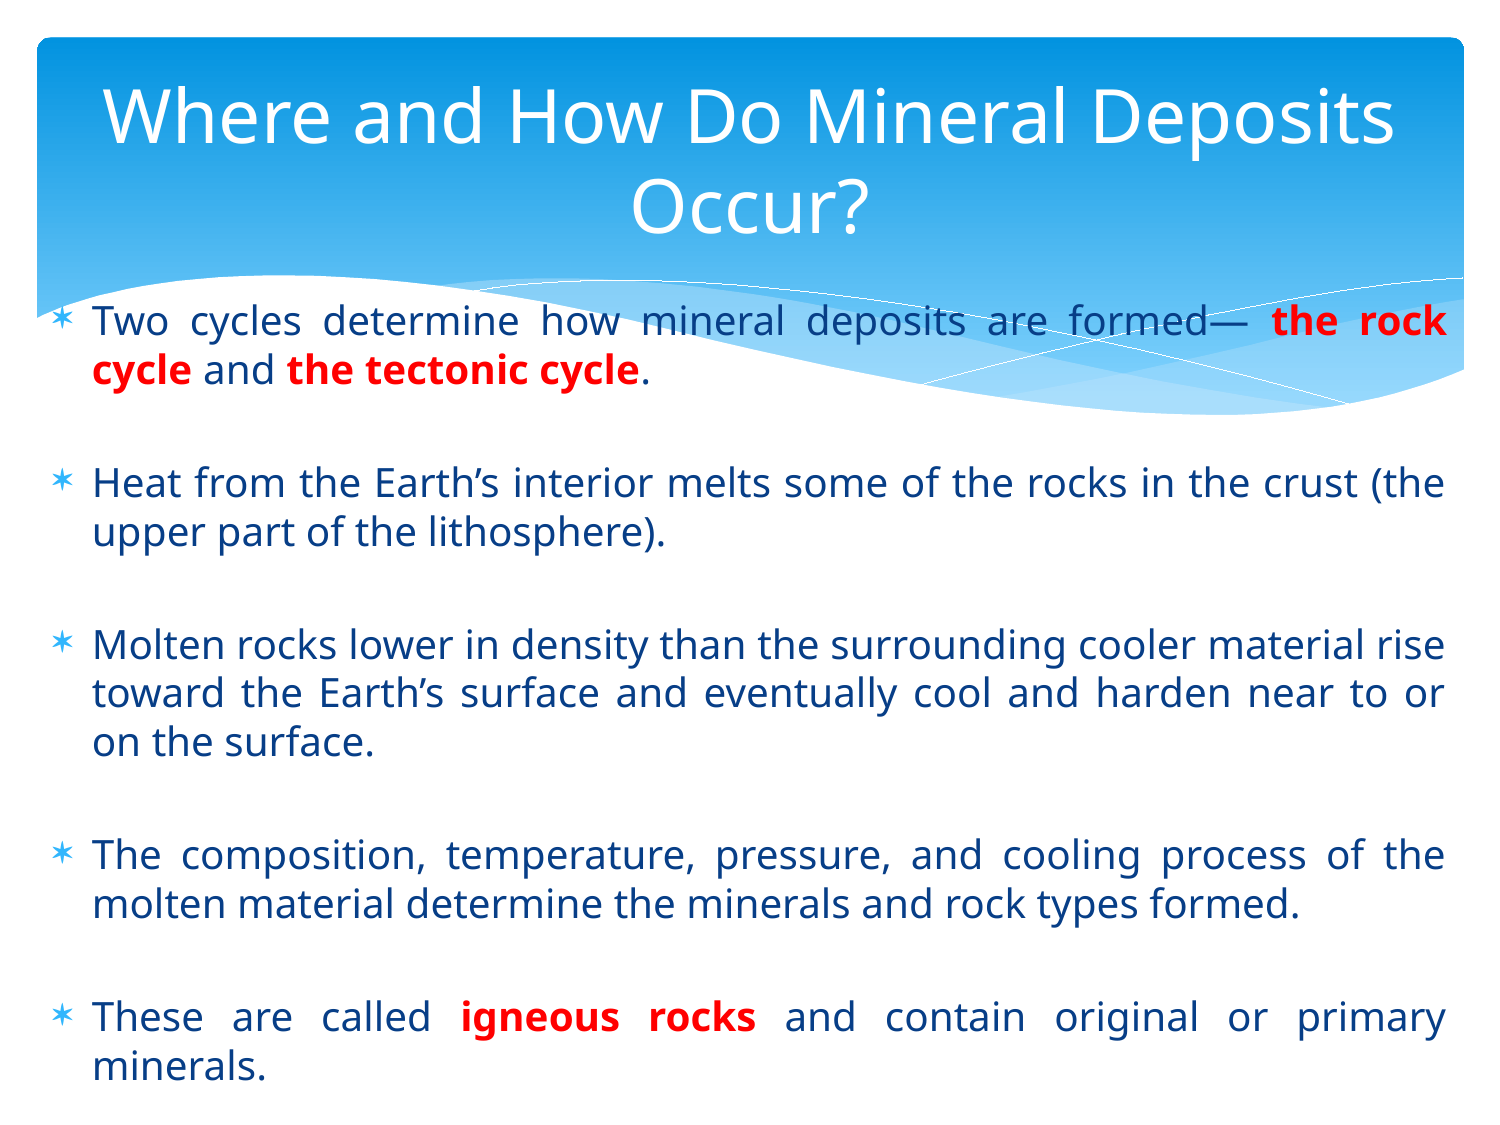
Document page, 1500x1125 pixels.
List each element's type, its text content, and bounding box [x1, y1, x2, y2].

title Where and How Do Mineral Deposits Occur? [75, 55, 1425, 261]
list Two cycles determine how mineral deposits are formed— the rock cycle and the tectonic cycle. Heat from the Earth’s interior melts some of the rocks in the crust (the upper part of the lithosphere). Molten rocks lower in density than the surrounding cooler material rise toward the Earth’s surface and eventually cool and harden near to or on the surface. The composition, temperature, pressure, and cooling process of the molten material determine the minerals and rock types formed. These are called igneous rocks and contain original or primary minerals. [37, 287, 1463, 1100]
